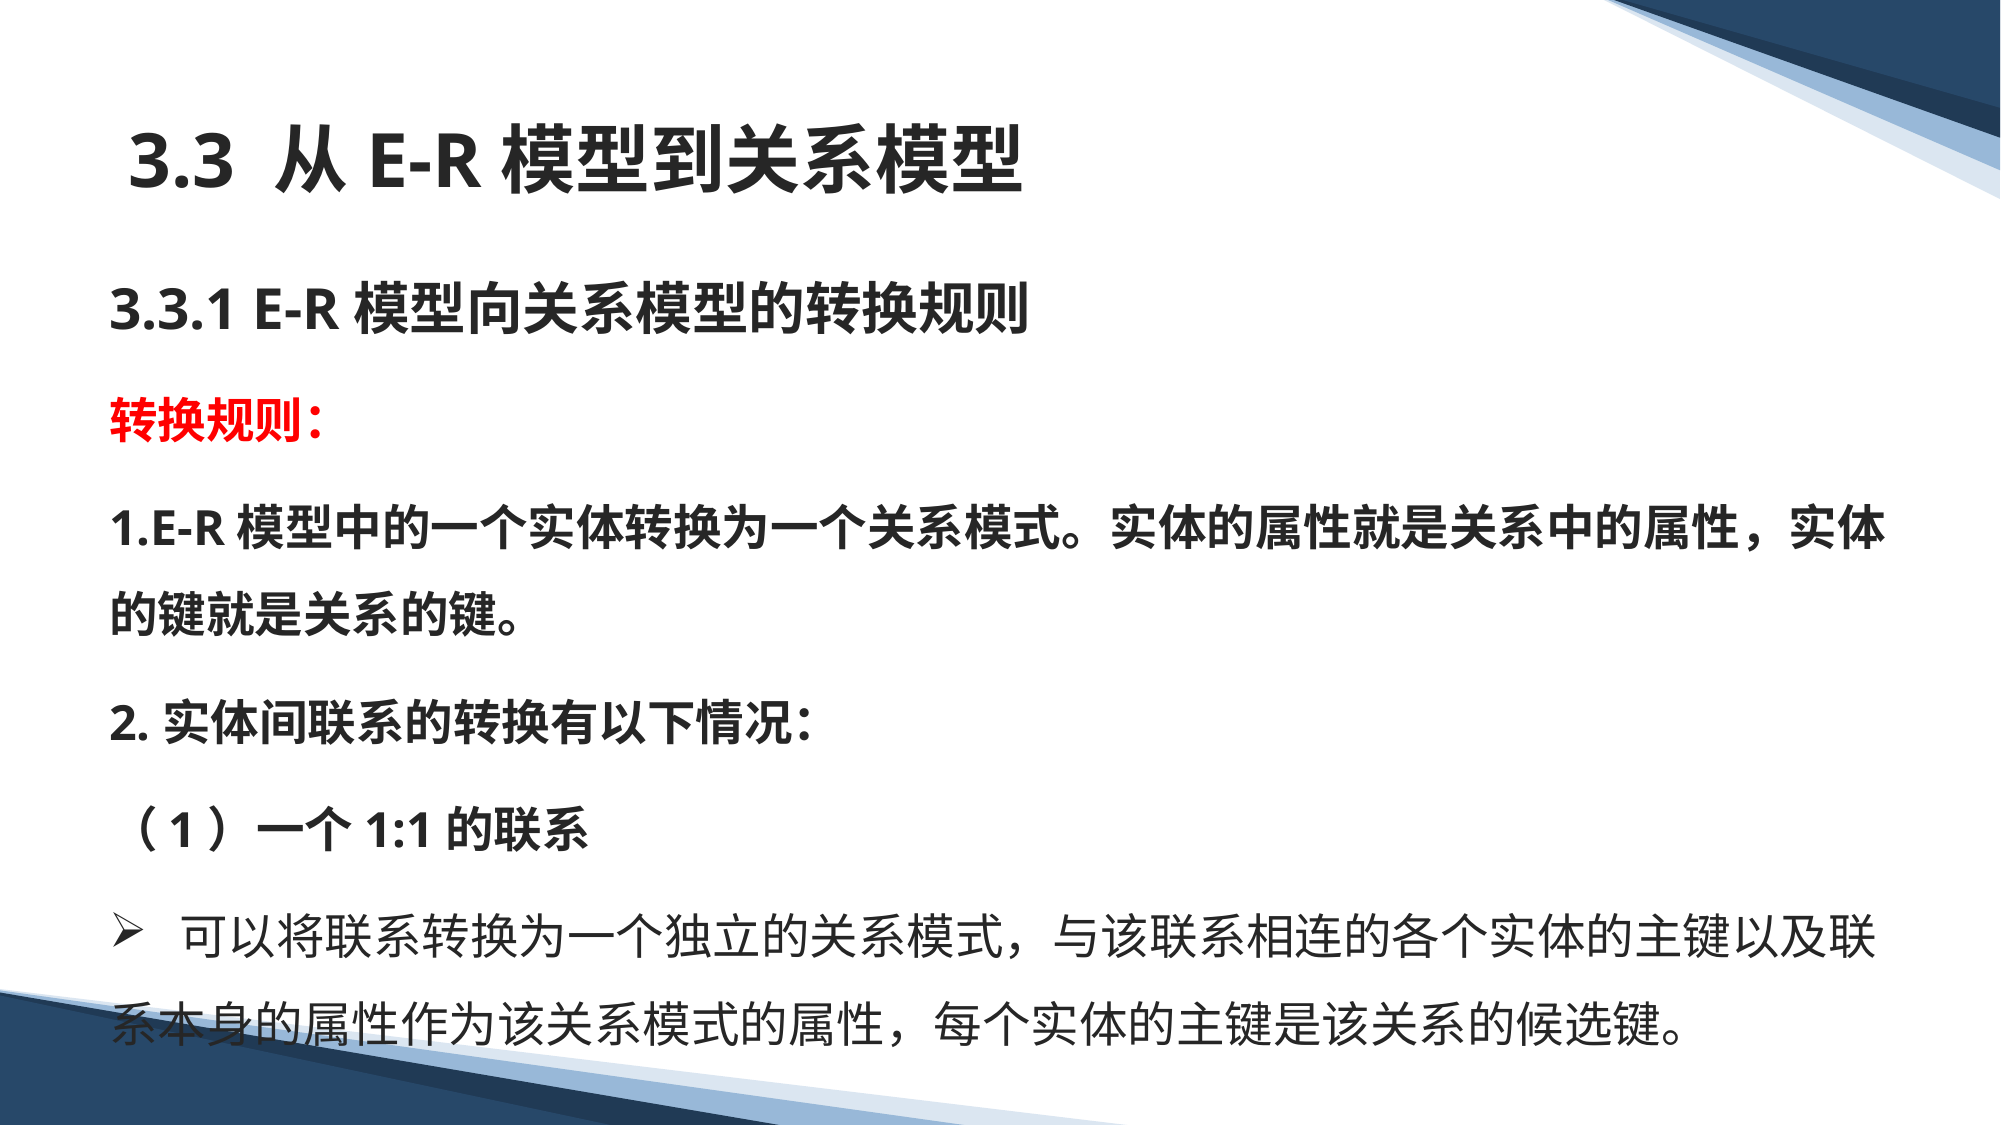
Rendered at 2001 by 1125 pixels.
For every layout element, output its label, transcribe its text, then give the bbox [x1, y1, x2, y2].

list 3.3.1 E-R模型向关系模型的转换规则 转换规则： 1.E-R模型中的一个实体转换为一个关系模式。实体的属性就是关系中的属性，实体的键就是关系的键。 2.实体间联系的转换有以下情况： （1）一个1:1的联系 可以将联系转换为一个独立的关系模式，与该联系相连的各个实体的主键以及联系本身的属性作为该关系模式的属性，每个实体的主键是该关系的候选键。 [94, 231, 1906, 1066]
title 3.3 从E-R模型到关系模型 [113, 83, 1856, 212]
